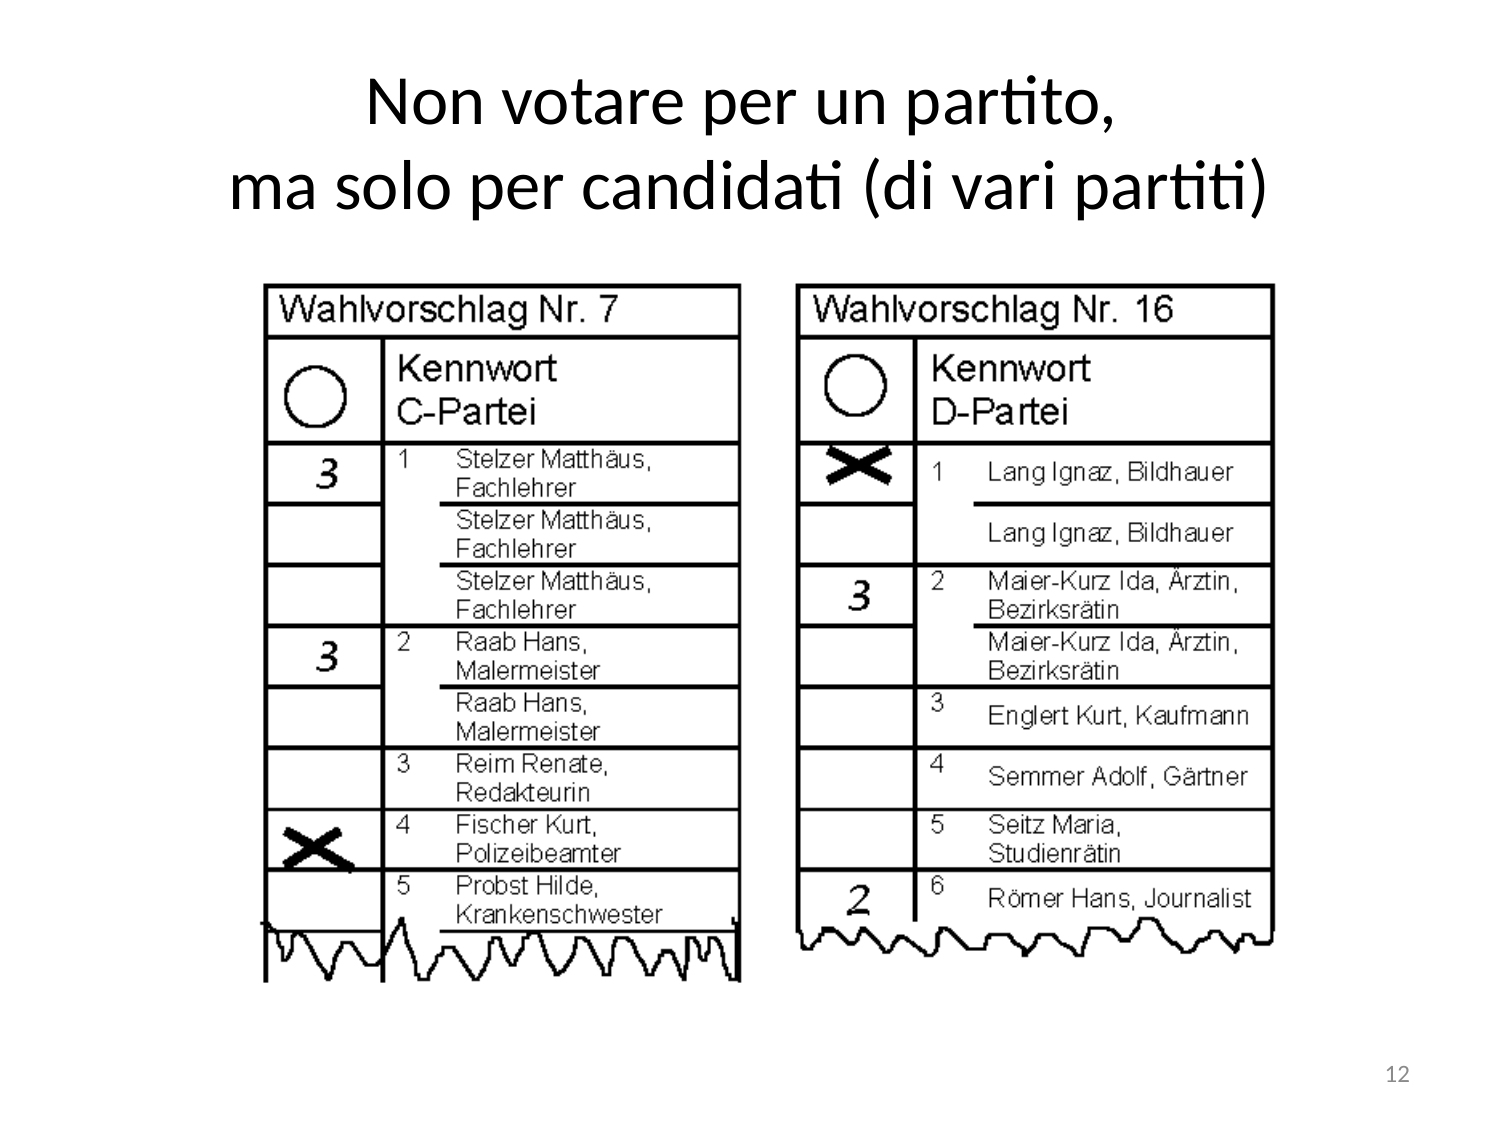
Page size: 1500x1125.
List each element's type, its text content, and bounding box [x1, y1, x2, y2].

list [229, 255, 1318, 1000]
title Non votare per un partito, ma solo per candidati (di vari partiti) [75, 45, 1425, 233]
slide_number 12 [1074, 1042, 1425, 1103]
